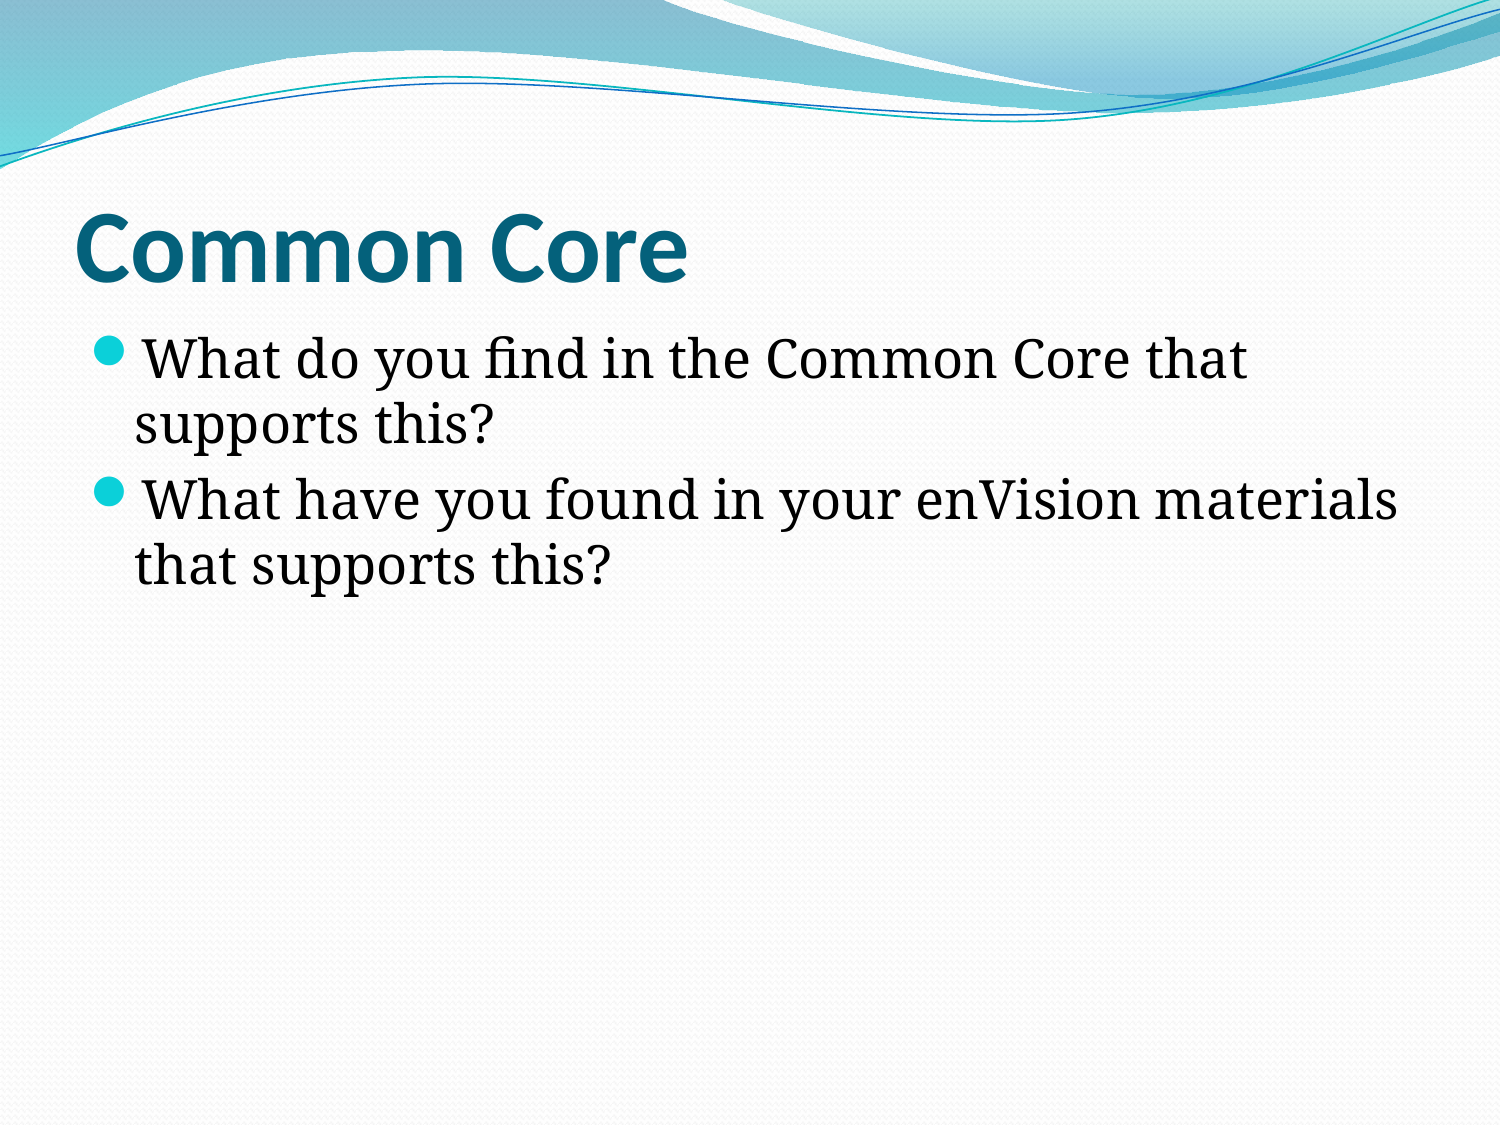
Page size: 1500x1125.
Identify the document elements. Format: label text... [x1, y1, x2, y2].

title Common Core [75, 115, 1425, 303]
list What do you find in the Common Core that supports this? What have you found in your enVision materials that supports this? [75, 317, 1425, 1038]
